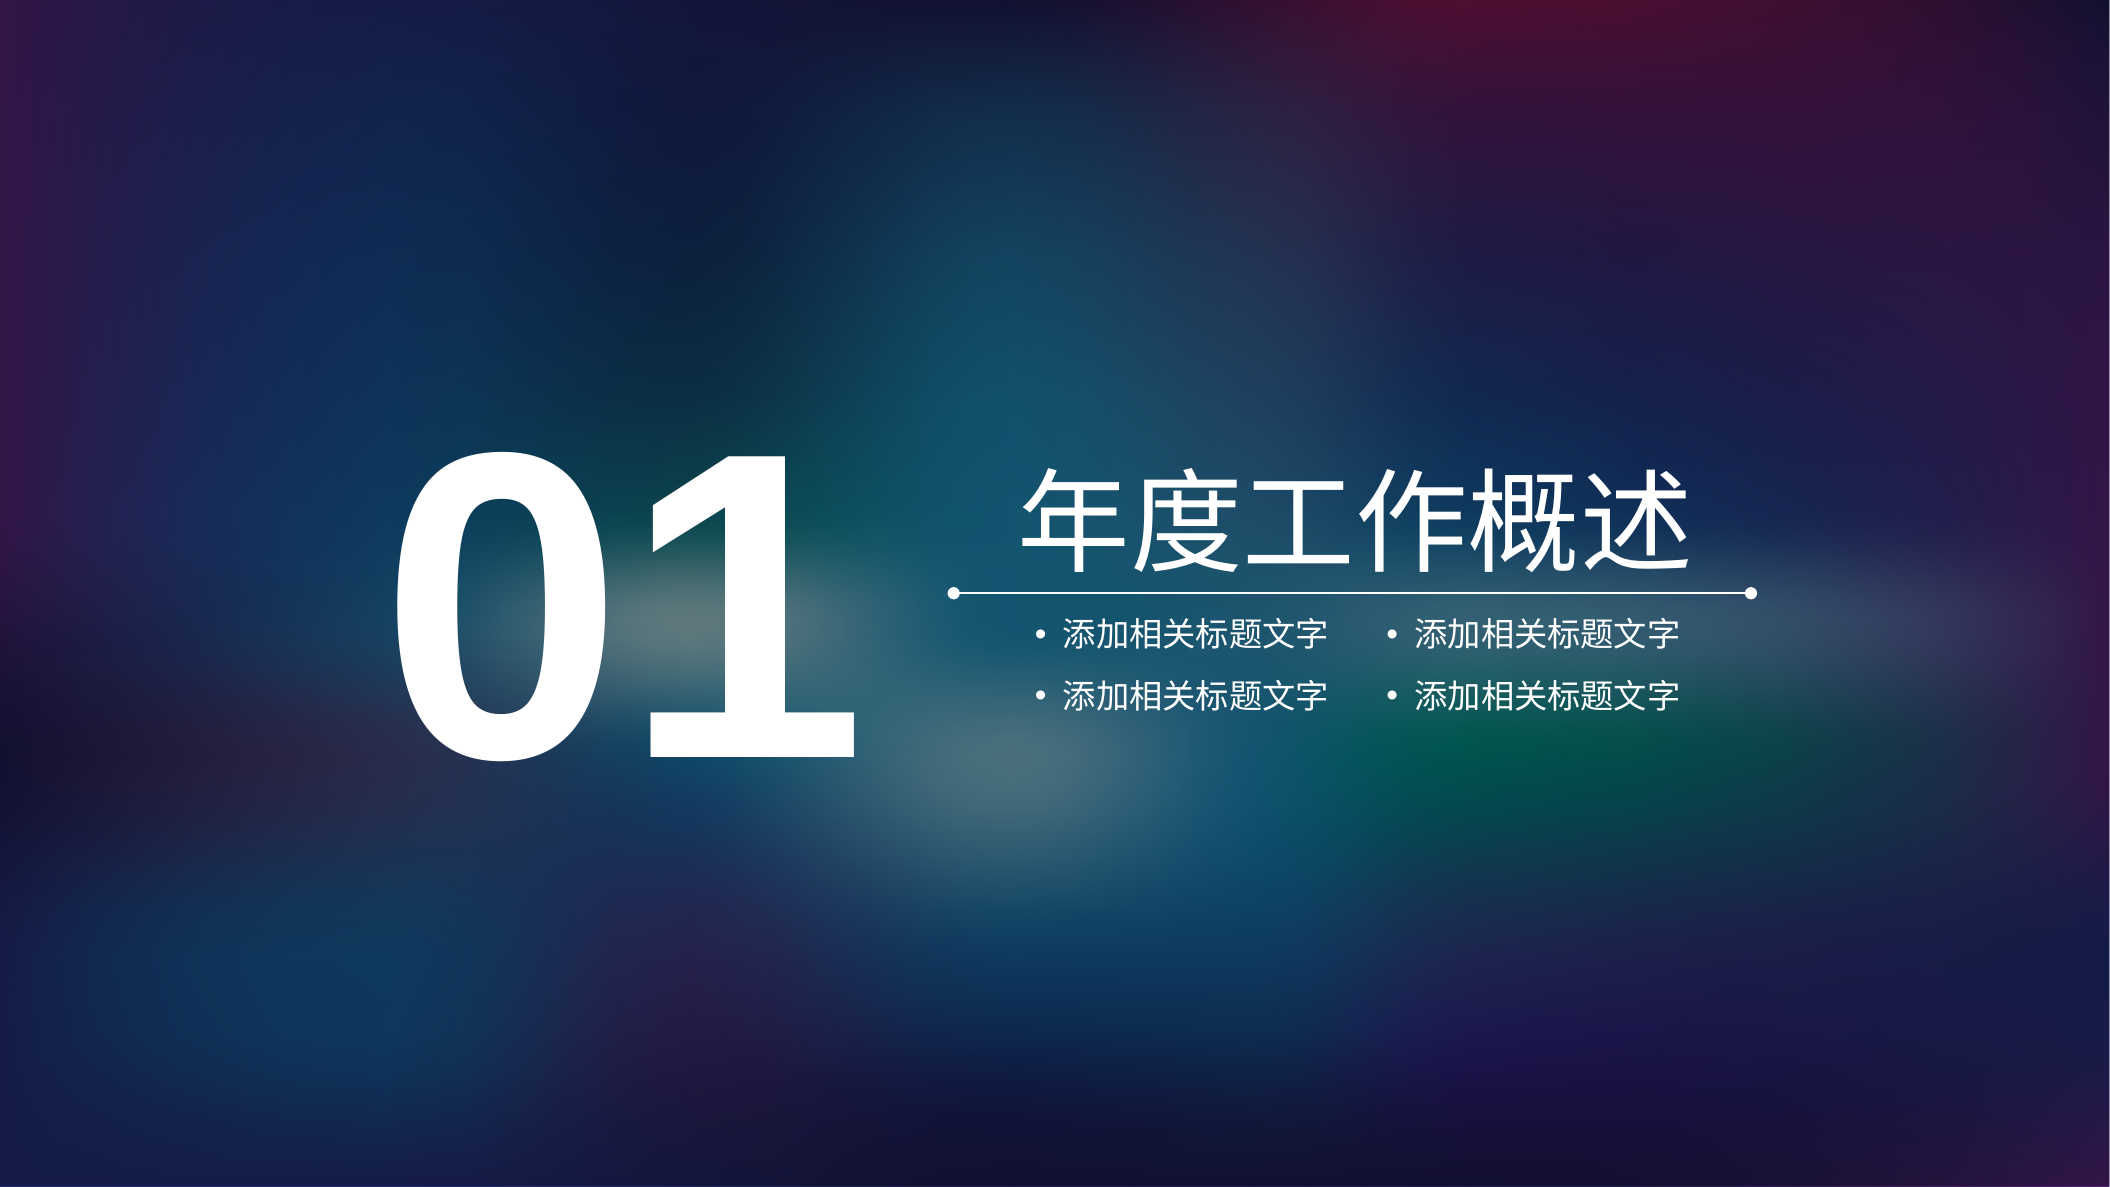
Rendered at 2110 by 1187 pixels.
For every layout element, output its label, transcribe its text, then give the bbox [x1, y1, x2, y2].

picture [0, 0, 2110, 1187]
text_box 添加相关标题文字 [1019, 667, 1344, 723]
text_box 添加相关标题文字 [1371, 667, 1696, 723]
text_box 年度工作概述 [1017, 450, 1751, 586]
text_box 添加相关标题文字 [1371, 606, 1696, 661]
text_box 01 [259, 320, 988, 846]
text_box 添加相关标题文字 [1019, 606, 1344, 661]
